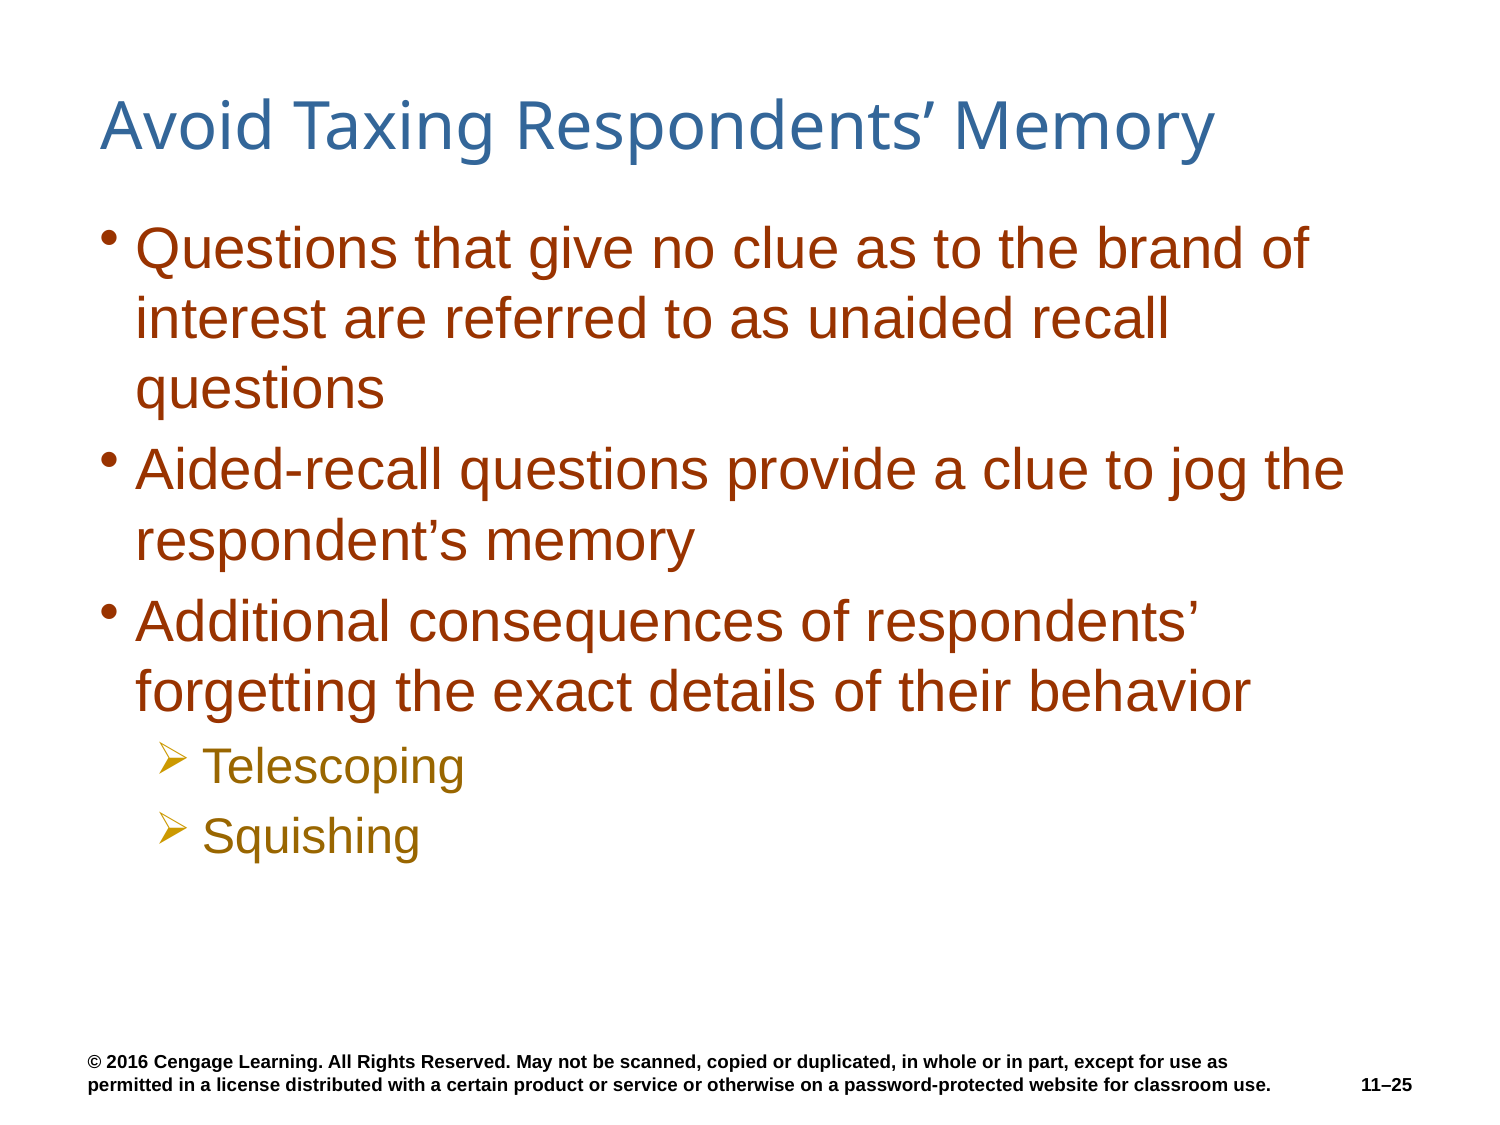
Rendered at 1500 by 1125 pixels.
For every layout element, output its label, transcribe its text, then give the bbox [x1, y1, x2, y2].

footer © 2016 Cengage Learning. All Rights Reserved. May not be scanned, copied or duplicated, in whole or in part, except for use as permitted in a license distributed with a certain product or service or otherwise on a password-protected website for classroom use. [87, 1057, 1050, 1103]
title Avoid Taxing Respondents’ Memory [85, 75, 1411, 171]
slide_number 11–25 [1050, 1042, 1413, 1103]
list Questions that give no clue as to the brand of interest are referred to as unaided recall questions Aided-recall questions provide a clue to jog the respondent’s memory Additional consequences of respondents’ forgetting the exact details of their behavior Telescoping Squishing [84, 202, 1414, 1013]
